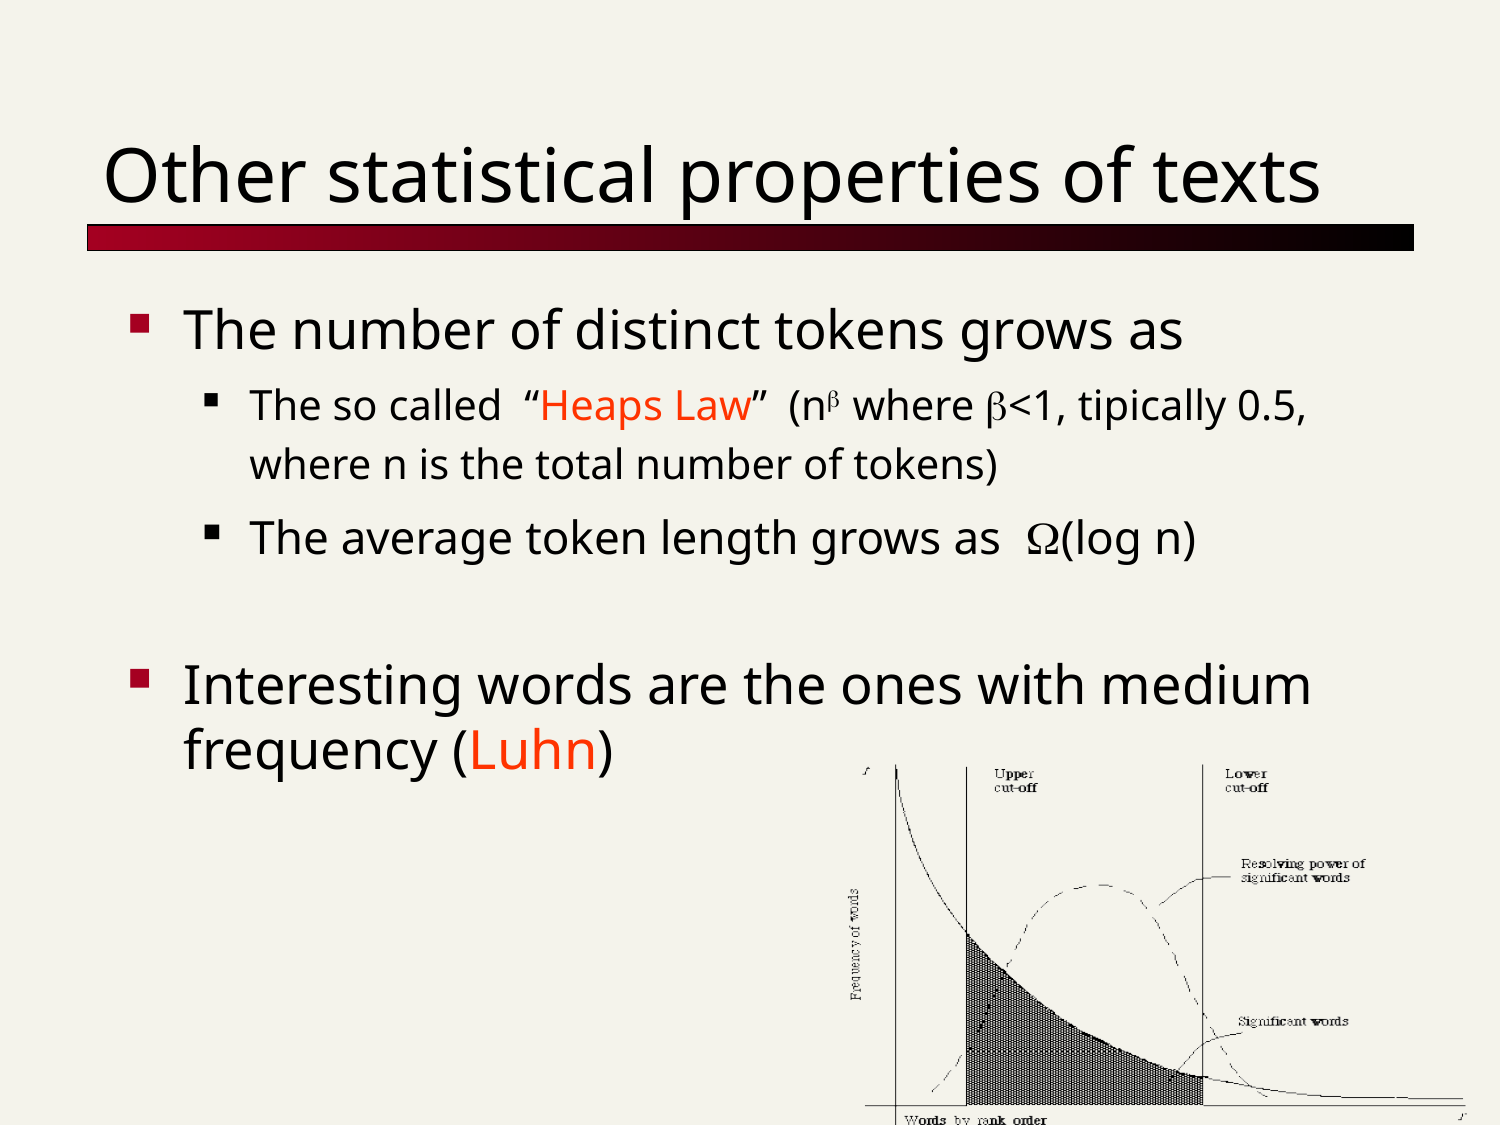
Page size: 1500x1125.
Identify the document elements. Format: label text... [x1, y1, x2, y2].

picture [843, 762, 1483, 1125]
list The number of distinct tokens grows as The so called “Heaps Law” (nb where b<1, tipically 0.5, where n is the total number of tokens) The average token length grows as (log n) Interesting words are the ones with medium frequency (Luhn) [112, 287, 1388, 1088]
title Other statistical properties of texts [87, 62, 1413, 226]
